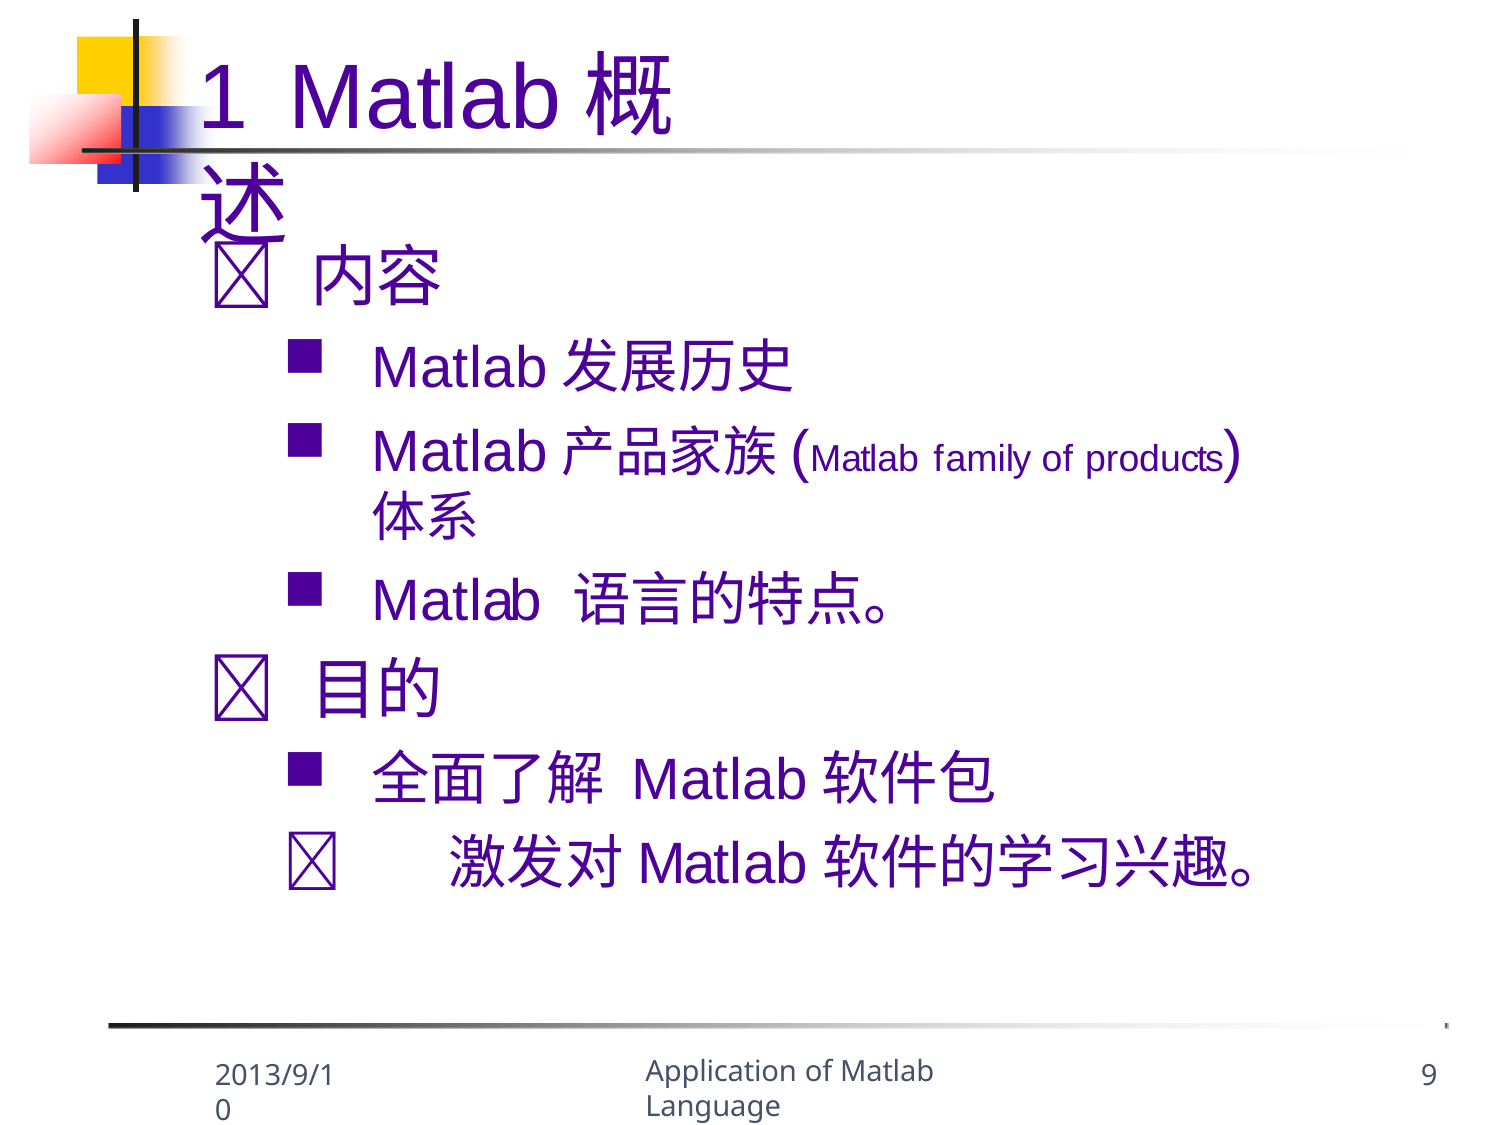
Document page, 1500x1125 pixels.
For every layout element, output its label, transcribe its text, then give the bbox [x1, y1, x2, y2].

picture [29, 36, 195, 184]
slide_number Application of Matlab Language [643, 1051, 987, 1125]
slide_number 9 [1400, 1056, 1457, 1125]
picture [719, 148, 1431, 154]
text_box  内容 Matlab发展历史 Matlab产品家族(Matlab family of products)体系 Matlab 语言的特点。  目的 全面了解 Matlab软件包  激发对Matlab软件的学习兴趣。 [206, 233, 1274, 896]
text_box 1 Matlab概述 [195, 36, 719, 257]
picture [108, 1023, 1458, 1029]
footer 2013/9/10 [212, 1056, 351, 1125]
